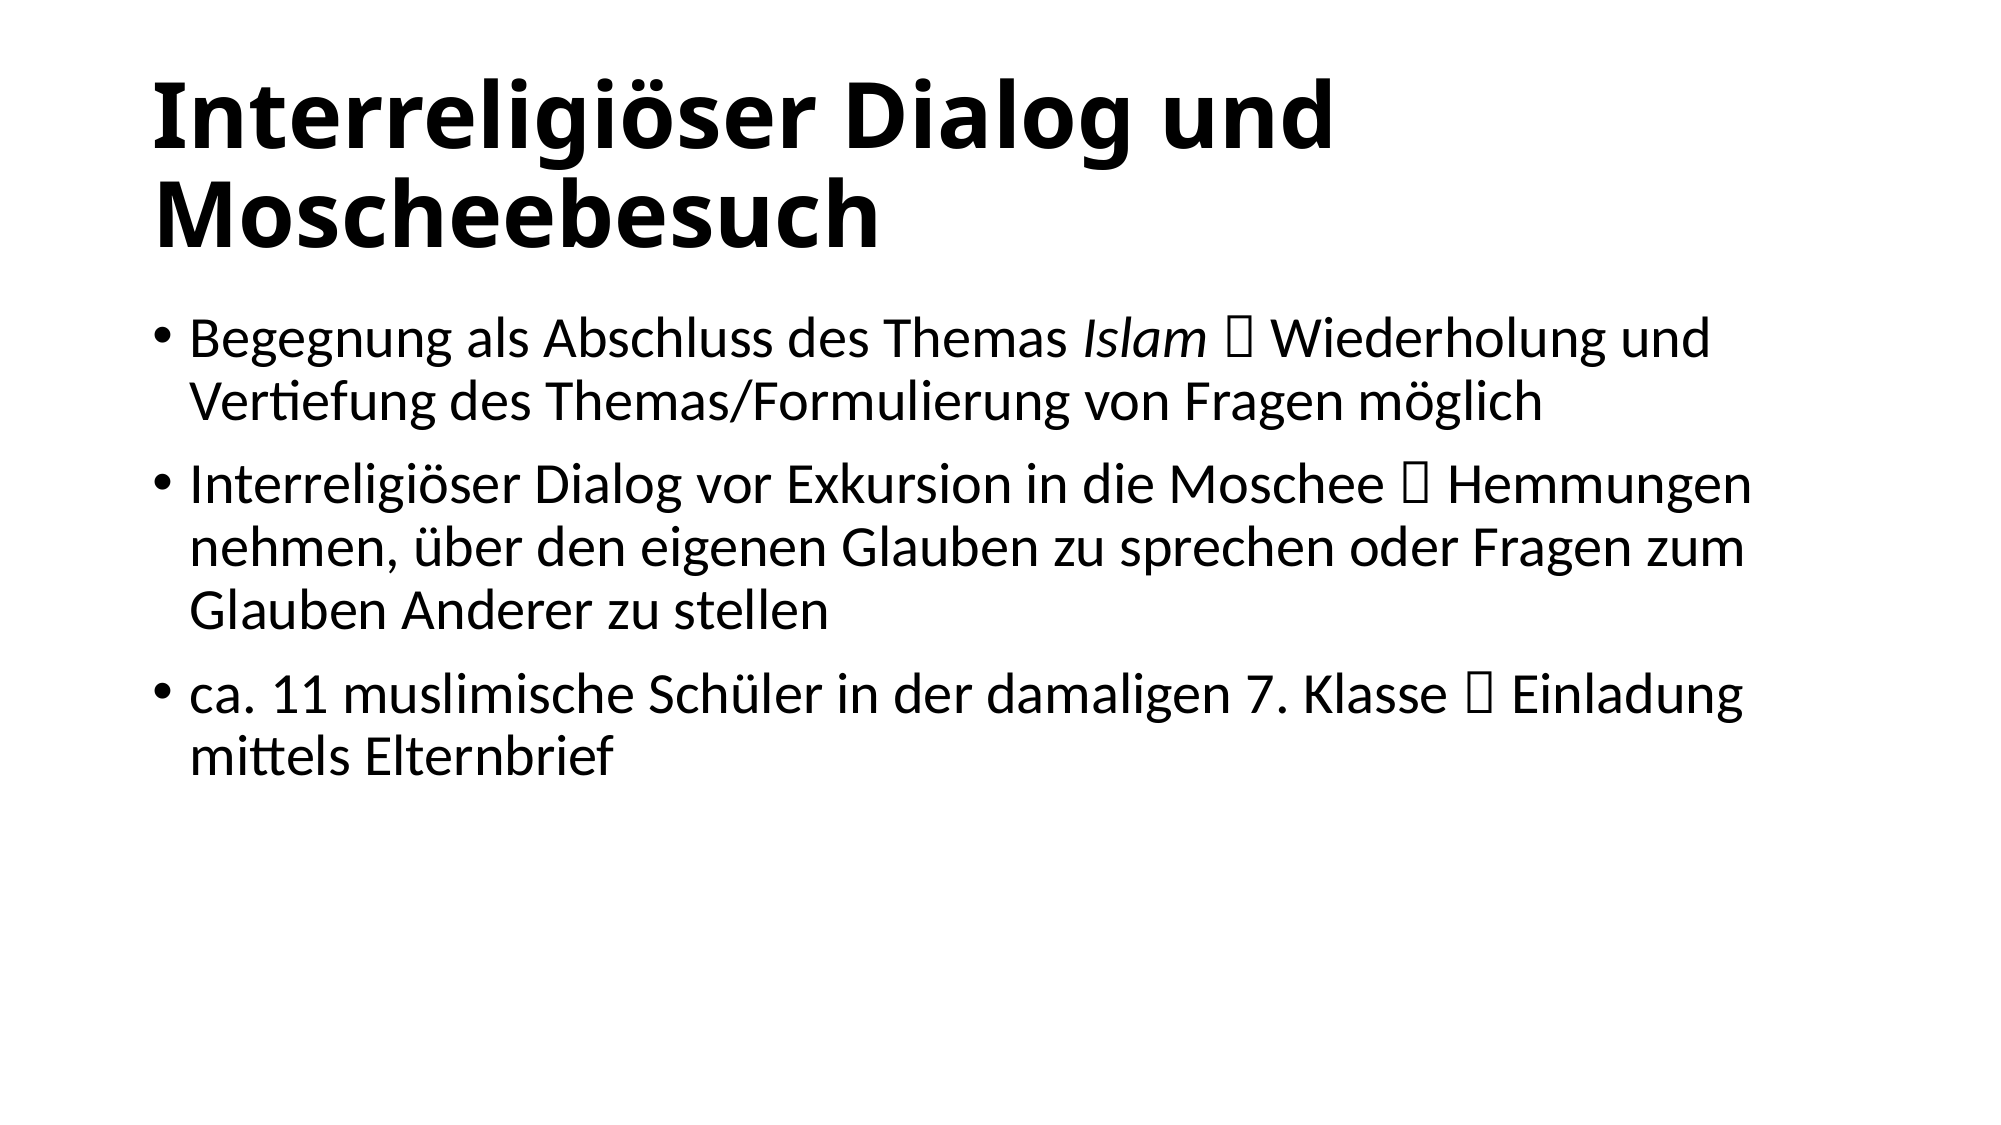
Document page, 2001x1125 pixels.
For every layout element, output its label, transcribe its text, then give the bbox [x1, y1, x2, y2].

title Interreligiöser Dialog und Moscheebesuch [137, 59, 1863, 278]
list Begegnung als Abschluss des Themas Islam  Wiederholung und Vertiefung des Themas/Formulierung von Fragen möglich Interreligiöser Dialog vor Exkursion in die Moschee  Hemmungen nehmen, über den eigenen Glauben zu sprechen oder Fragen zum Glauben Anderer zu stellen ca. 11 muslimische Schüler in der damaligen 7. Klasse  Einladung mittels Elternbrief [137, 299, 1863, 1014]
